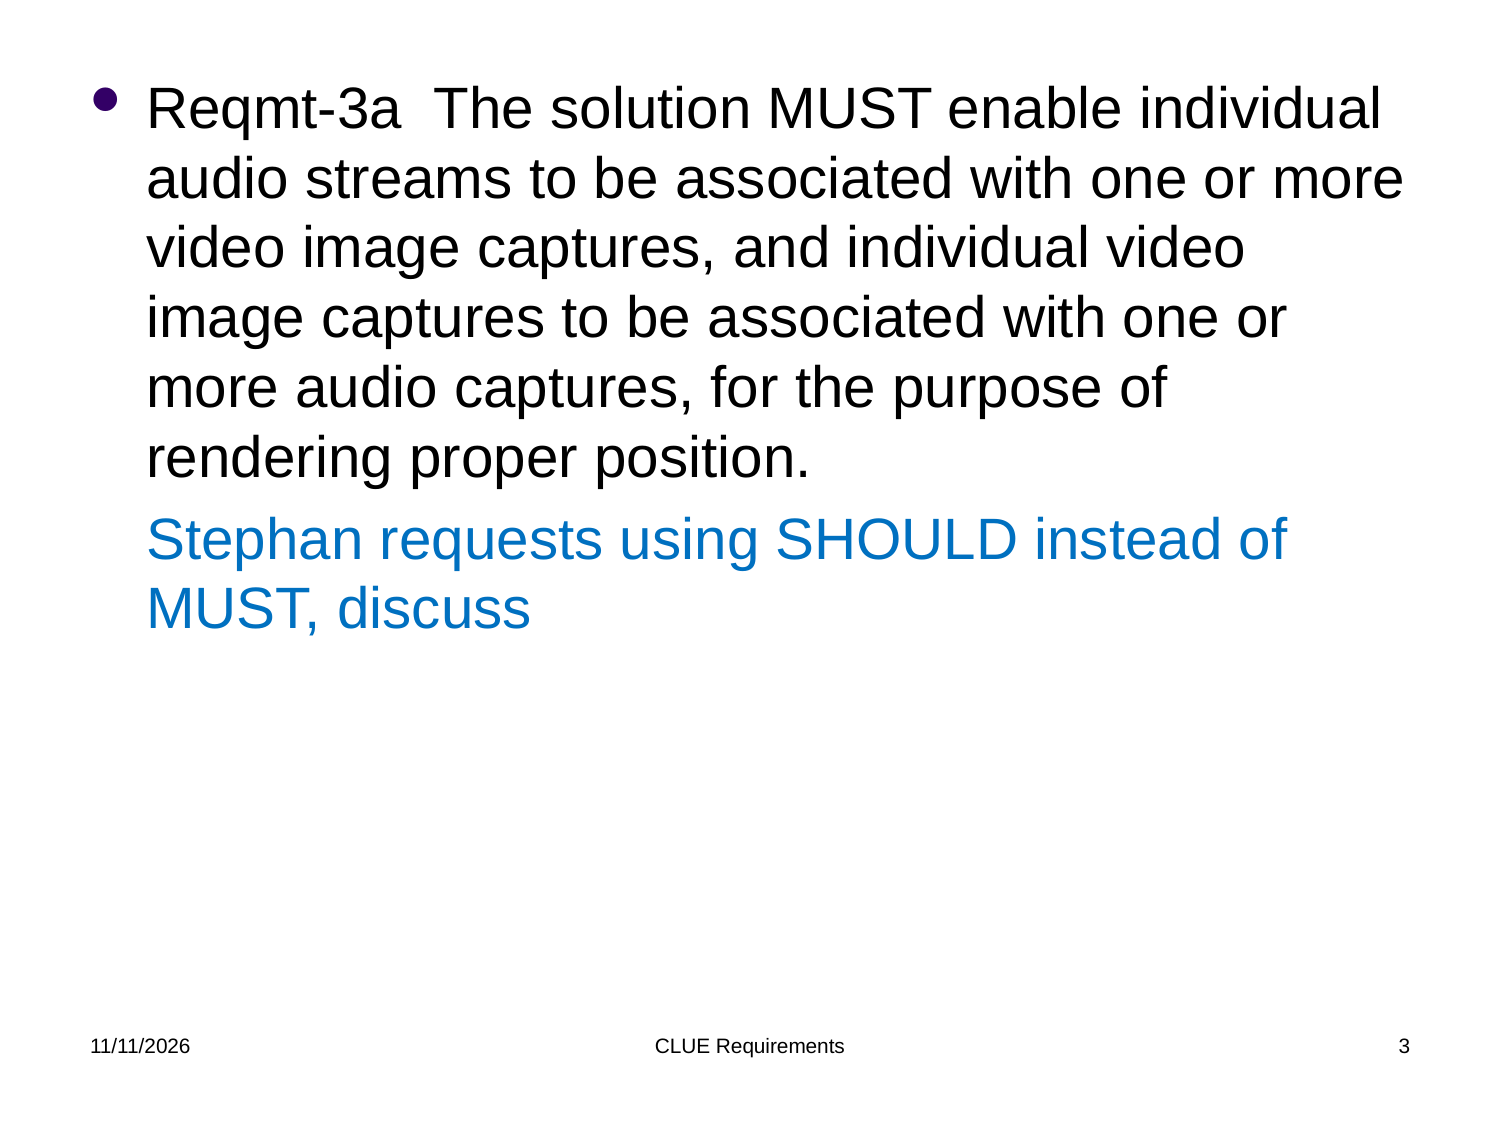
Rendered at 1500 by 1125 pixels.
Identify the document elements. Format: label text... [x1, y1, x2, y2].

slide_number 3 [1074, 1024, 1426, 1101]
footer CLUE Requirements [512, 1024, 988, 1101]
list Reqmt-3a The solution MUST enable individual audio streams to be associated with one or more video image captures, and individual video image captures to be associated with one or more audio captures, for the purpose of rendering proper position. Stephan requests using SHOULD instead of MUST, discuss [74, 62, 1426, 1006]
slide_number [74, 1024, 426, 1101]
